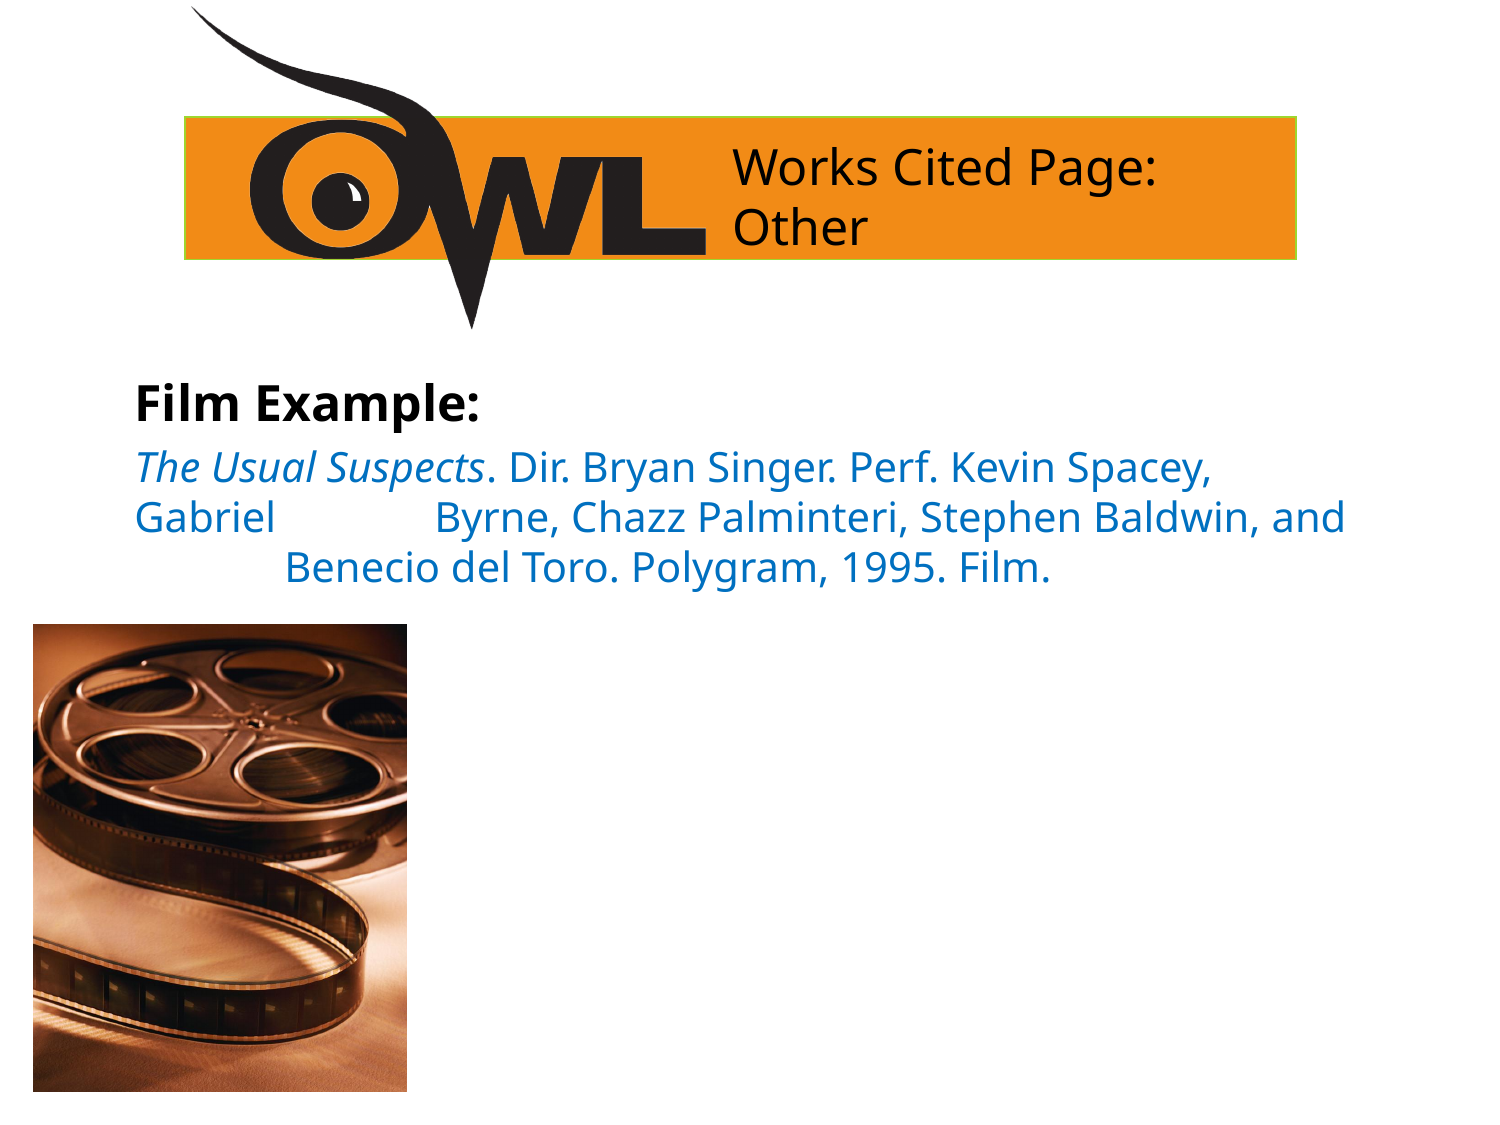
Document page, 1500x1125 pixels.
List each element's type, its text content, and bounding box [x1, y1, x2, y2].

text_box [184, 0, 1297, 332]
picture [32, 623, 408, 1092]
text_box Film Example: The Usual Suspects. Dir. Bryan Singer. Perf. Kevin Spacey, Gabriel Byrne, Chazz Palminteri, Stephen Baldwin, and Benecio del Toro. Polygram, 1995. Film. [119, 363, 1381, 601]
